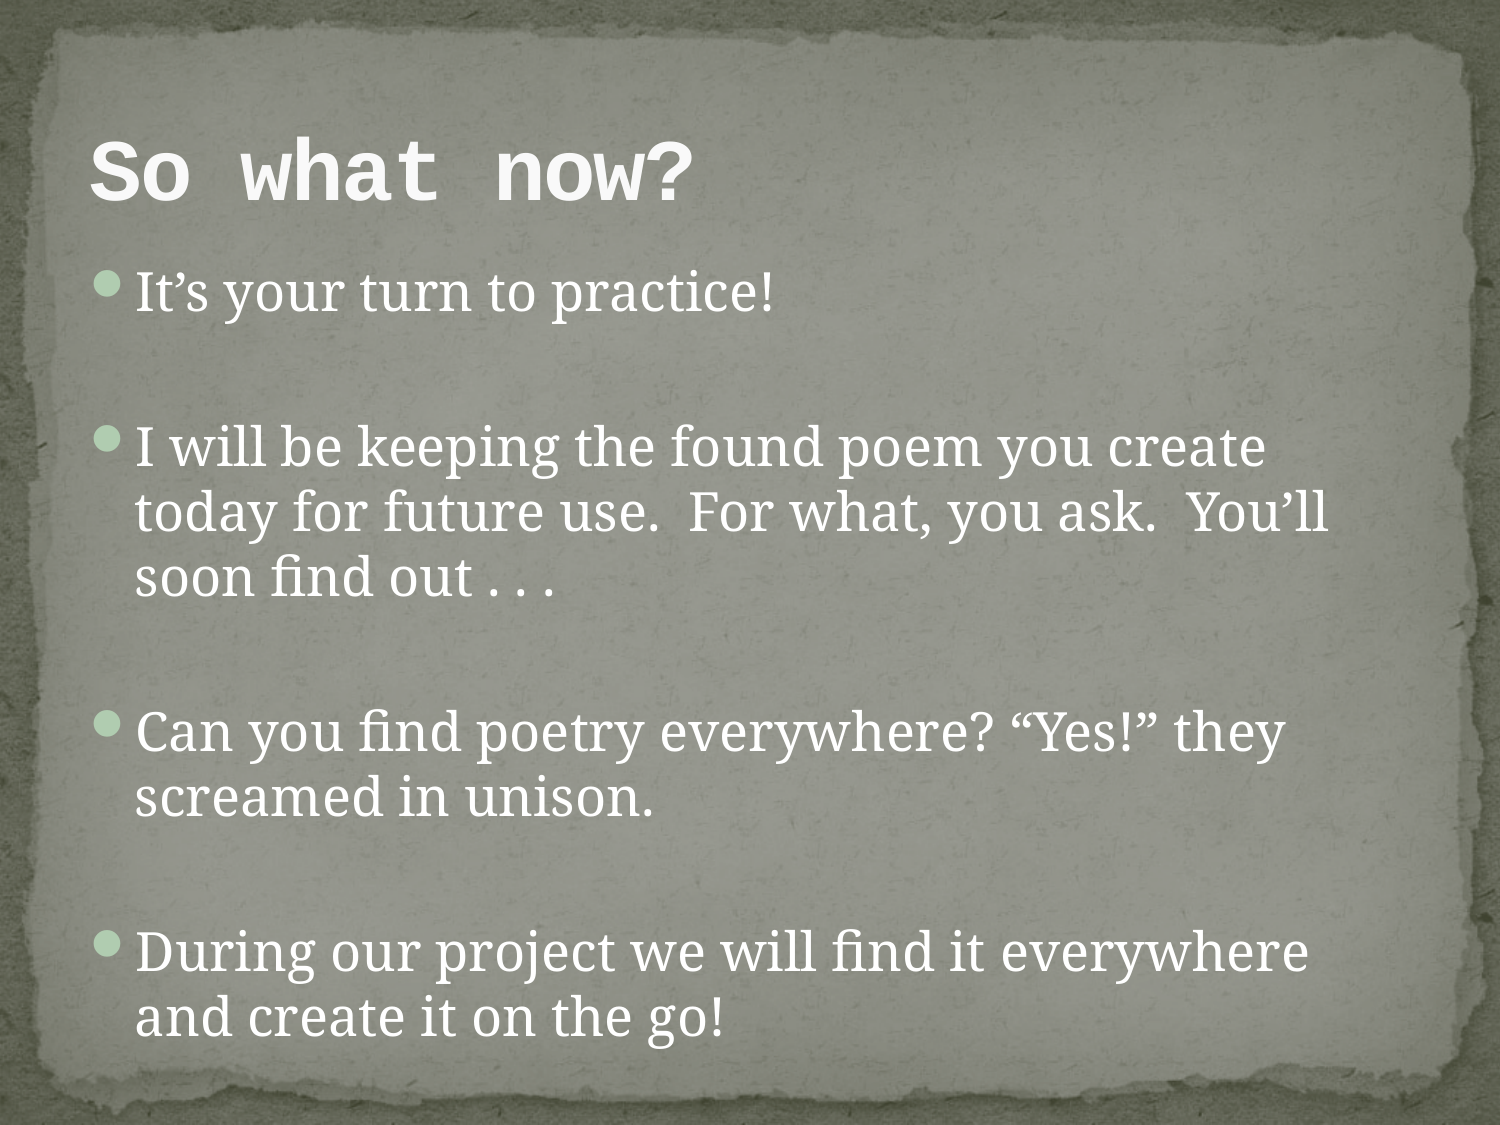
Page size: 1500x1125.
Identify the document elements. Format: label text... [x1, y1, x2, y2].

list It’s your turn to practice! I will be keeping the found poem you create today for future use. For what, you ask. You’ll soon find out . . . Can you find poetry everywhere? “Yes!” they screamed in unison. During our project we will find it everywhere and create it on the go! [75, 249, 1425, 1000]
title So what now? [74, 24, 1425, 225]
